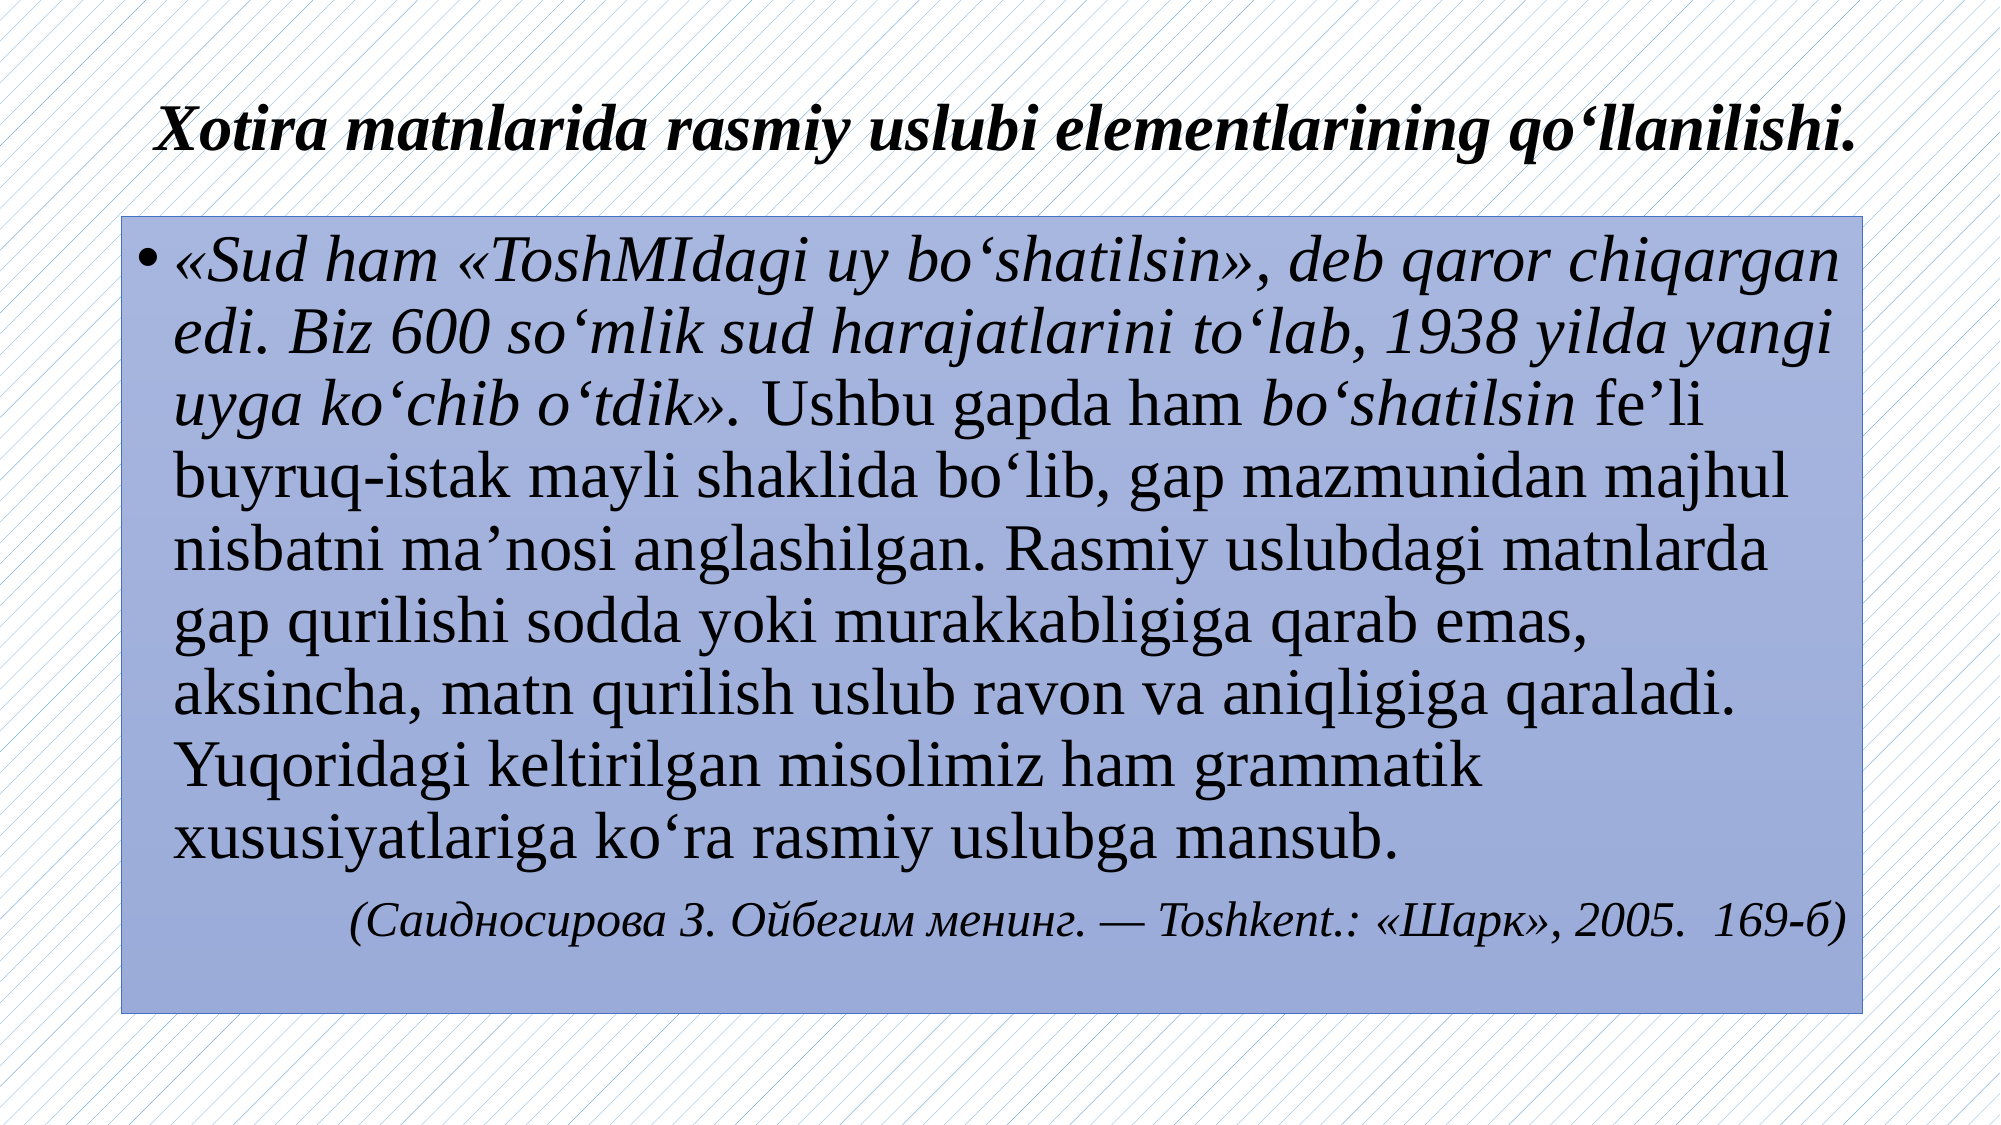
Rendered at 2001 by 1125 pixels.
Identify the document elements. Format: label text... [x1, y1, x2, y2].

title Xotira matnlarida rasmiy uslubi elementlarining qo‘llanilishi. [47, 59, 1969, 278]
list «Sud ham «ToshMIdagi uy bo‘shatilsin», deb qaror chiqargan edi. Biz 600 so‘mlik sud harajatlarini to‘lab, 1938 yilda yangi uyga ko‘chib o‘tdik». Ushbu gapda ham bo‘shatilsin fe’li buyruq-istak mayli shaklida bo‘lib, gap mazmunidan majhul nisbatni ma’nosi anglashilgan. Rasmiy uslubdagi matnlarda gap qurilishi sodda yoki murakkabligiga qarab emas, aksincha, matn qurilish uslub ravon va aniqligiga qaraladi. Yuqoridagi keltirilgan misolimiz ham grammatik xususiyatlariga ko‘ra rasmiy uslubga mansub. (Саидносирова З. Ойбегим менинг. — Toshkent.: «Шарк», 2005. 169-б) [121, 216, 1863, 1014]
